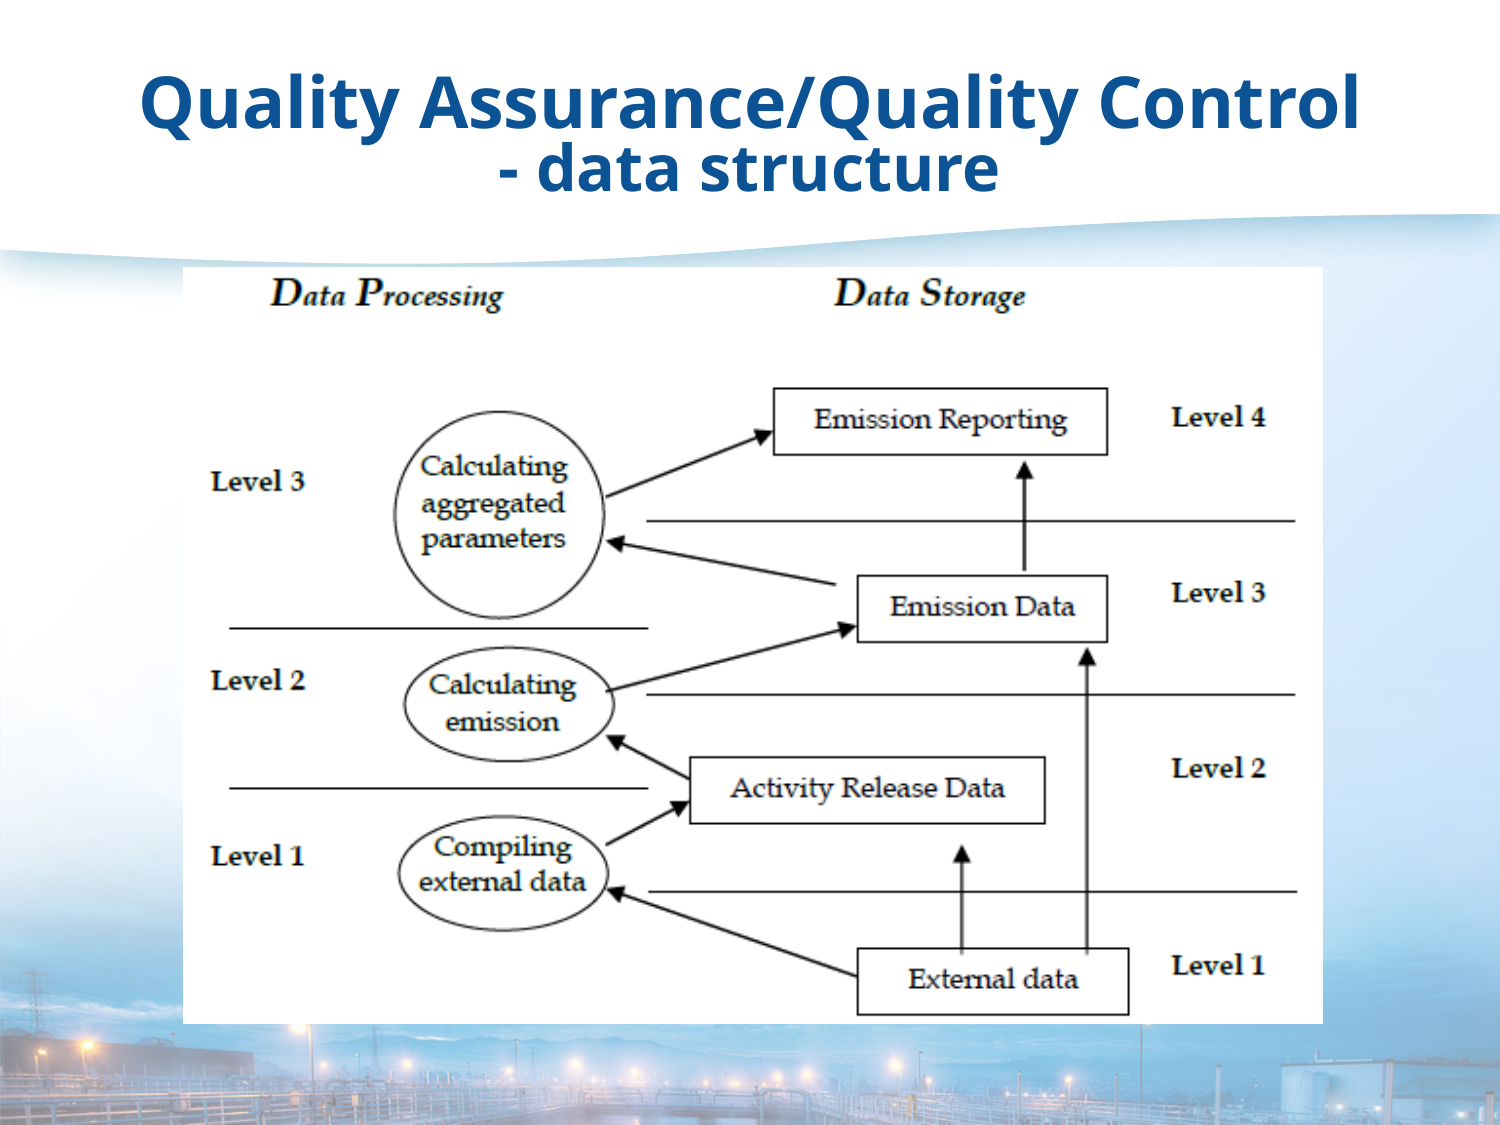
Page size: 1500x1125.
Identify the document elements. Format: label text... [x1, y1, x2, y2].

picture [0, 215, 1500, 1125]
title Quality Assurance/Quality Control - data structure [75, 45, 1425, 233]
